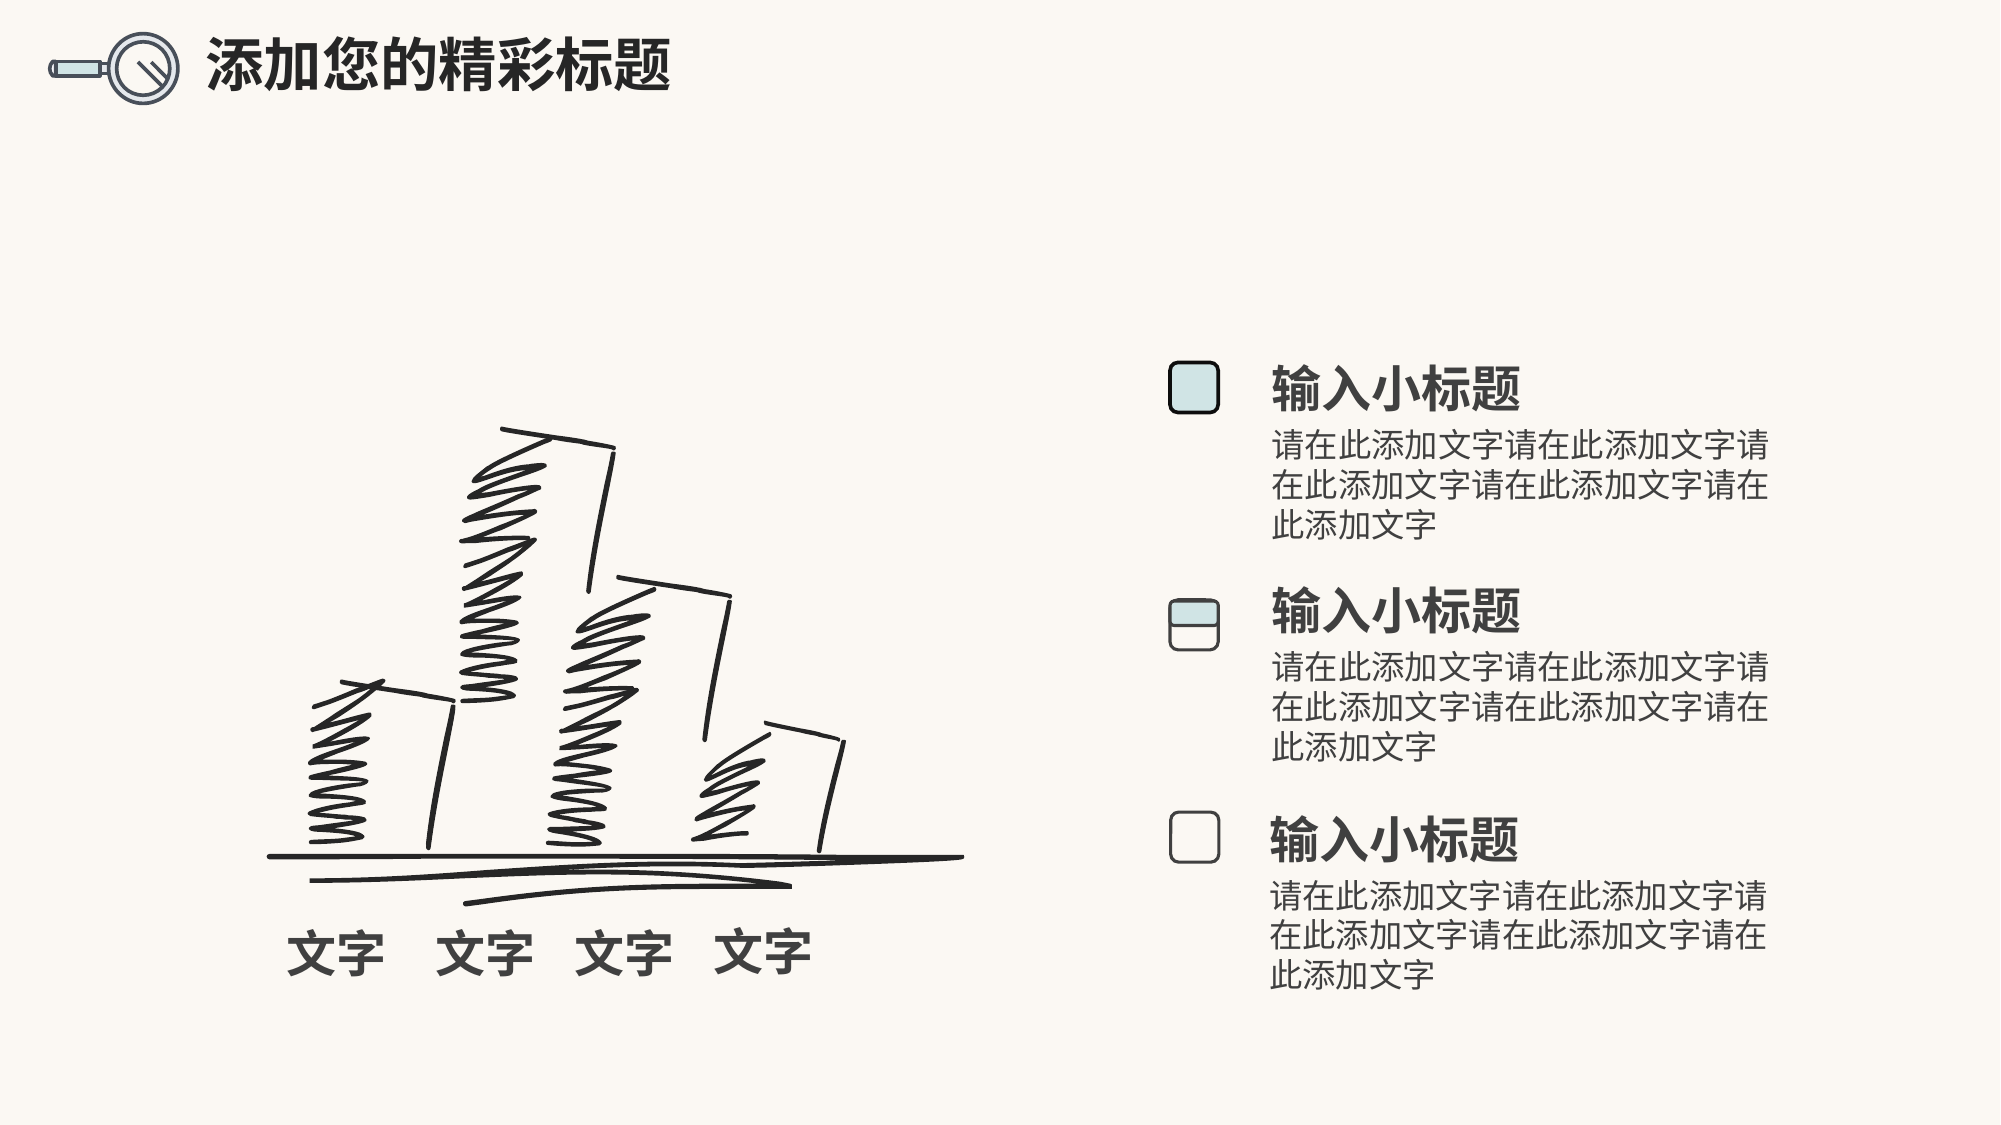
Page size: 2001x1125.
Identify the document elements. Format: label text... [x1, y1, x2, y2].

text_box [1168, 622, 1220, 651]
text_box [1169, 811, 1220, 864]
text_box 请在此添加文字请在此添加文字请在此添加文字请在此添加文字请在此添加文字 [1257, 638, 1798, 774]
text_box [702, 599, 732, 743]
text_box [339, 679, 456, 704]
text_box 文字 [559, 914, 695, 990]
text_box [500, 426, 616, 451]
text_box 请在此添加文字请在此添加文字请在此添加文字请在此添加文字请在此添加文字 [1254, 867, 1795, 1002]
text_box [266, 853, 965, 907]
text_box [562, 586, 657, 694]
text_box 请在此添加文字请在此添加文字请在此添加文字请在此添加文字请在此添加文字 [1257, 416, 1798, 552]
text_box [458, 436, 553, 544]
text_box 输入小标题 [1257, 350, 1583, 416]
text_box [763, 720, 841, 742]
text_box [48, 30, 178, 104]
text_box [616, 574, 733, 599]
text_box [545, 687, 640, 847]
text_box 文字 [271, 914, 407, 990]
text_box [307, 688, 376, 845]
text_box 添加您的精彩标题 [191, 20, 693, 106]
text_box [368, 678, 386, 686]
text_box 文字 [420, 914, 556, 990]
text_box 输入小标题 [1257, 572, 1583, 638]
text_box [459, 537, 537, 704]
text_box 输入小标题 [1254, 800, 1581, 867]
text_box [1168, 361, 1220, 414]
text_box [690, 731, 772, 842]
text_box [1168, 600, 1220, 627]
text_box [586, 451, 616, 594]
text_box [426, 707, 456, 851]
text_box [816, 739, 847, 854]
text_box 文字 [699, 912, 835, 988]
